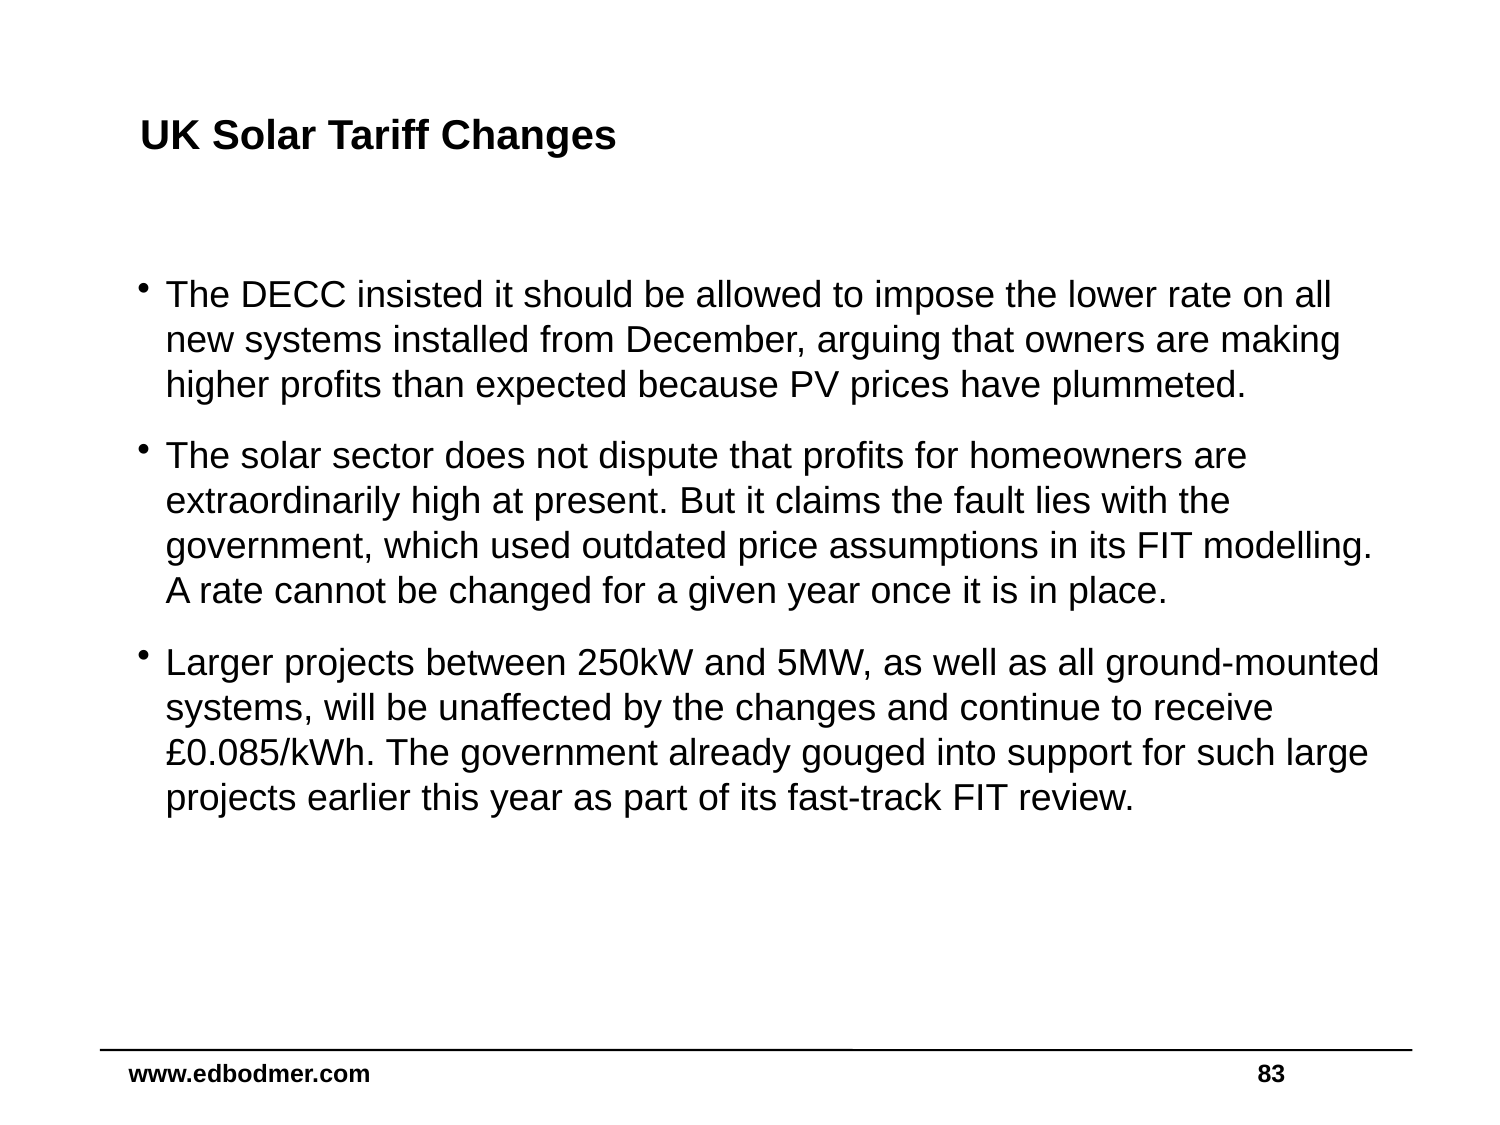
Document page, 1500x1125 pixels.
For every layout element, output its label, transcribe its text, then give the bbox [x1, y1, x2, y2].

list The DECC insisted it should be allowed to impose the lower rate on all new systems installed from December, arguing that owners are making higher profits than expected because PV prices have plummeted. The solar sector does not dispute that profits for homeowners are extraordinarily high at present. But it claims the fault lies with the government, which used outdated price assumptions in its FIT modelling. A rate cannot be changed for a given year once it is in place. Larger projects between 250kW and 5MW, as well as all ground-mounted systems, will be unaffected by the changes and continue to receive £0.085/kWh. The government already gouged into support for such large projects earlier this year as part of its fast-track FIT review. [112, 262, 1401, 1026]
title UK Solar Tariff Changes [124, 99, 1288, 226]
